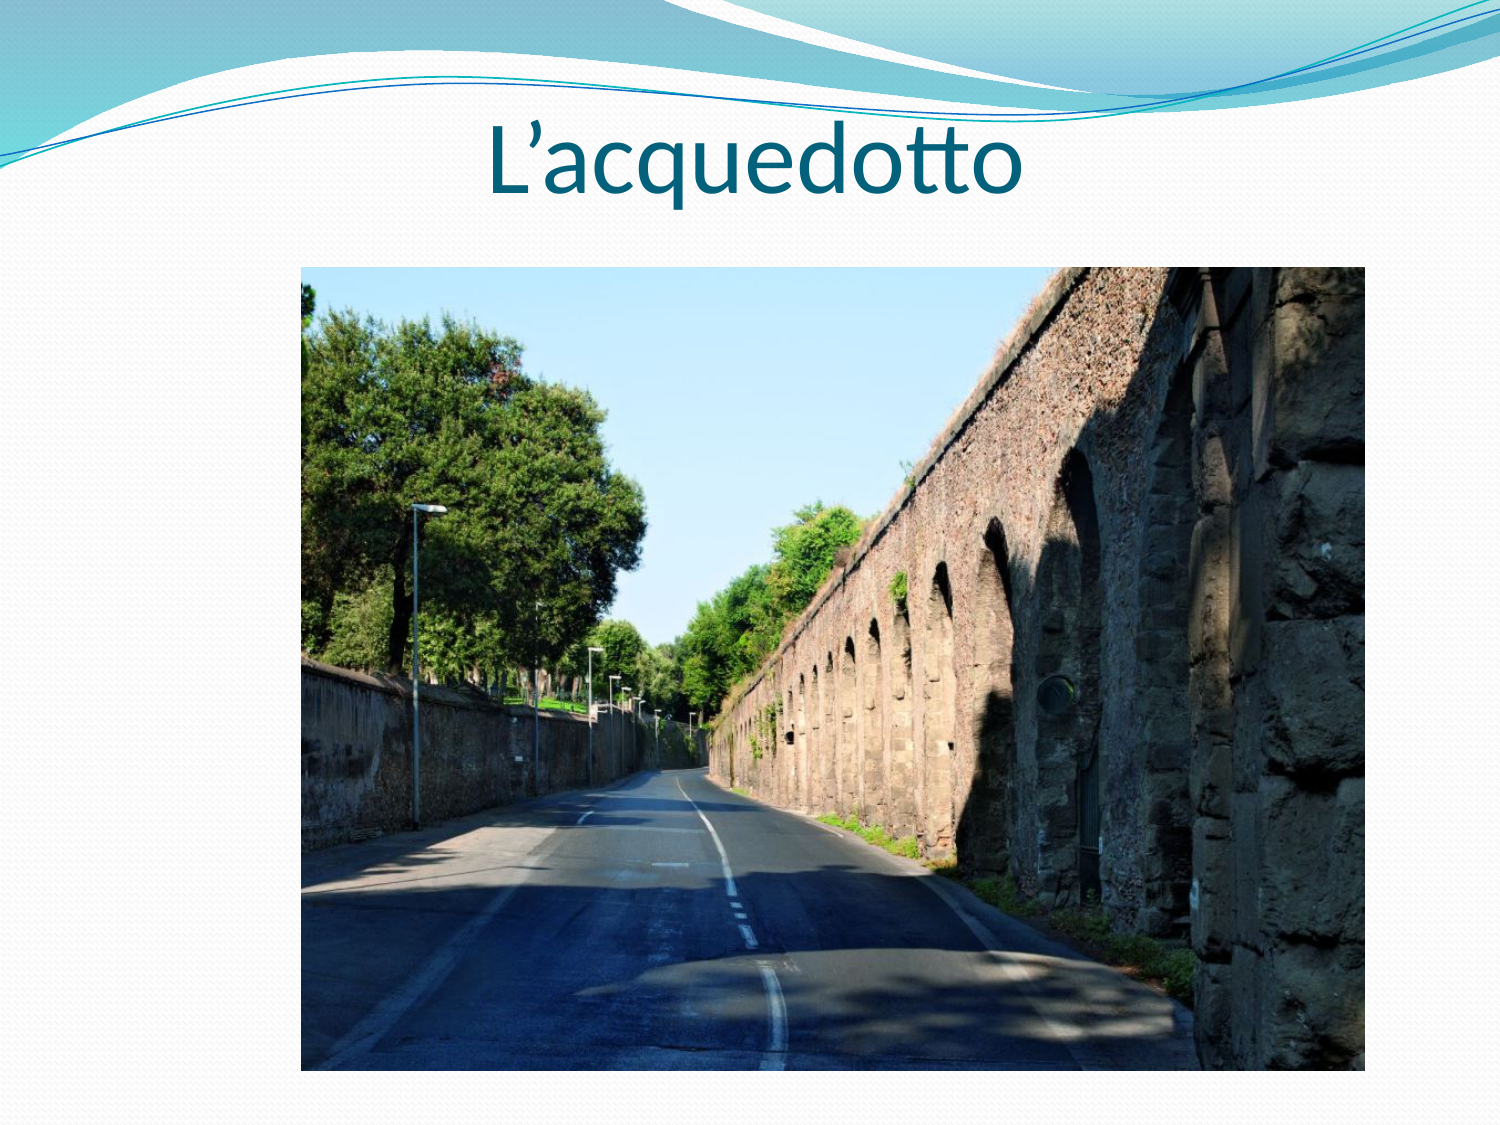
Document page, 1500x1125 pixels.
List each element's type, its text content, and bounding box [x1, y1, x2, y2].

title L’acquedotto [75, 54, 1438, 220]
picture [300, 266, 1365, 1071]
